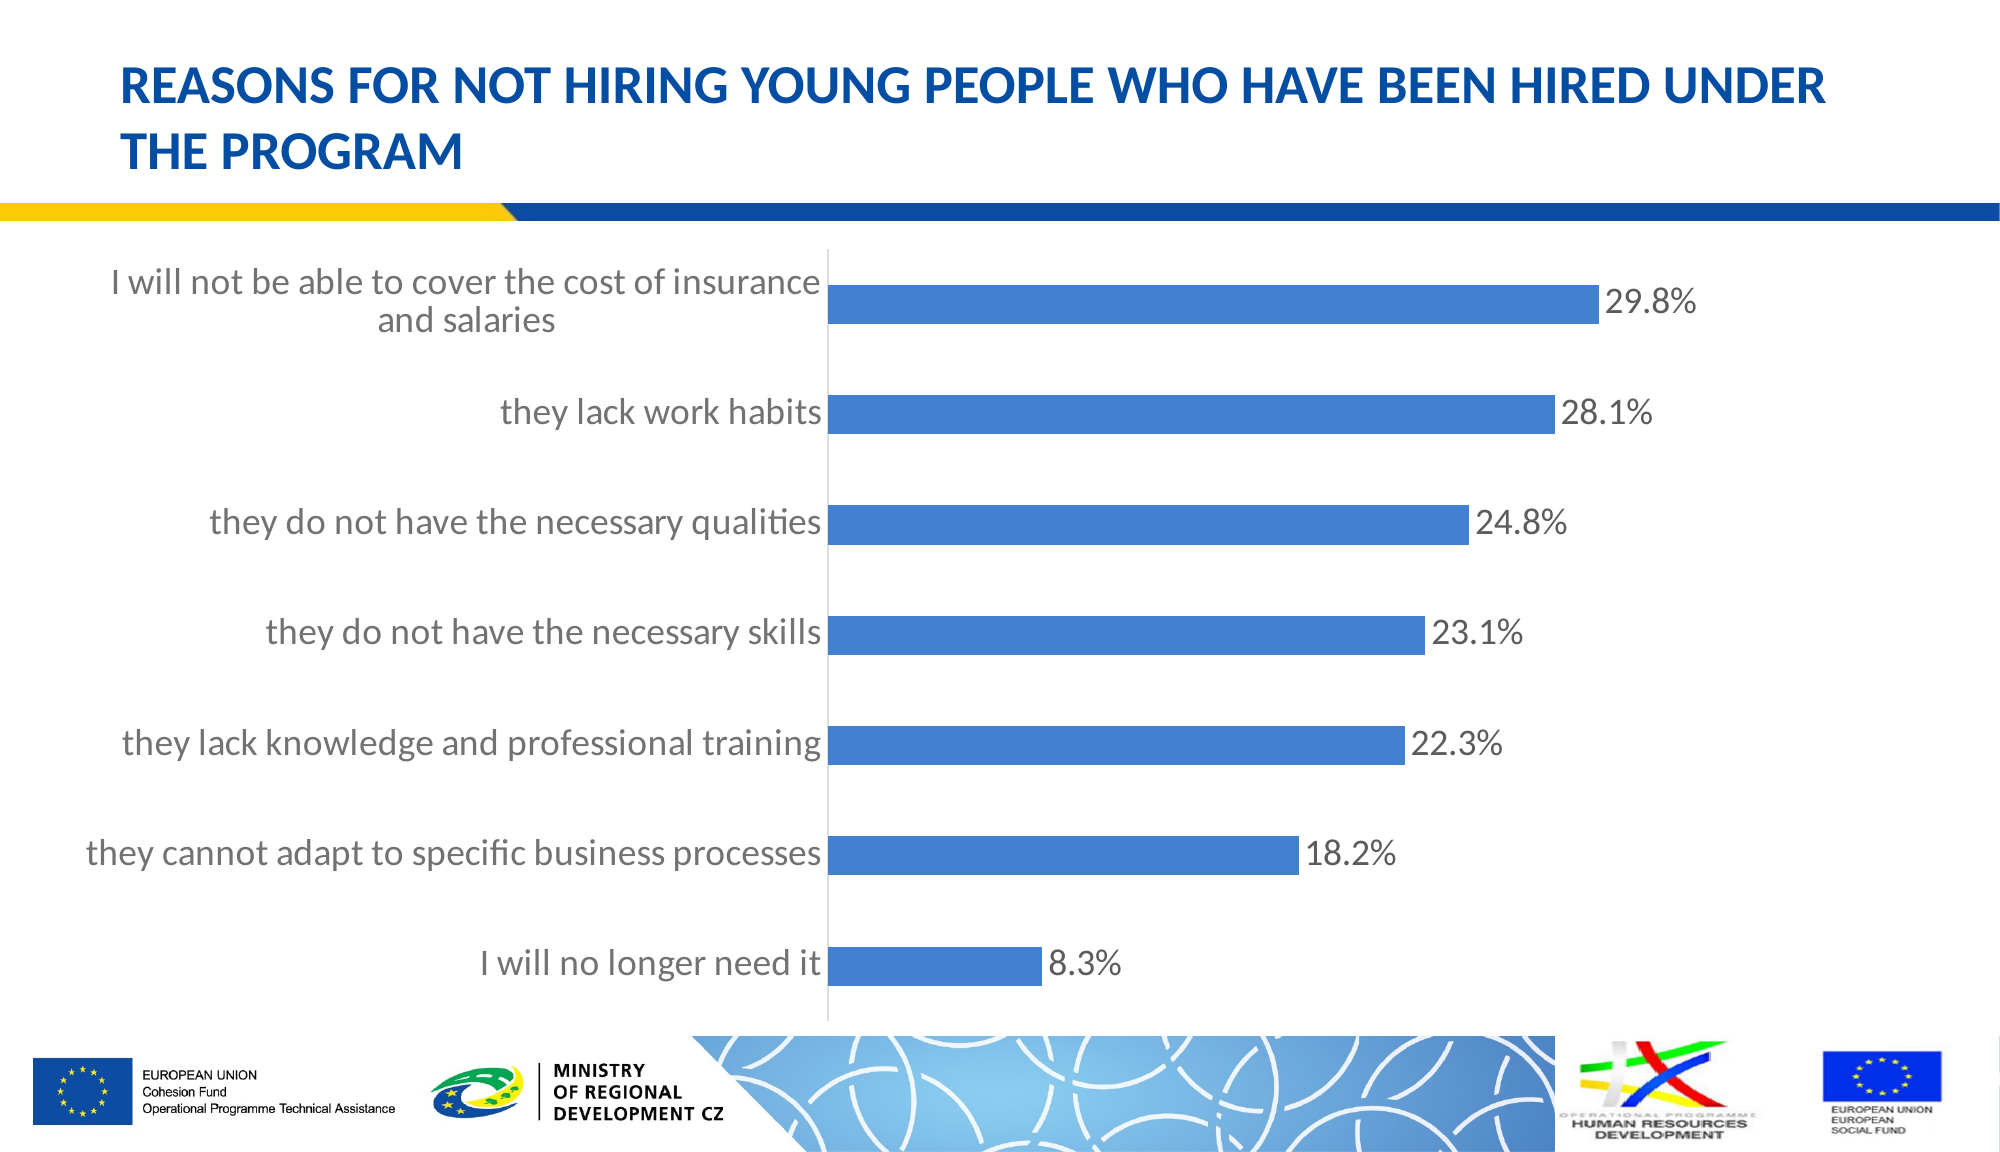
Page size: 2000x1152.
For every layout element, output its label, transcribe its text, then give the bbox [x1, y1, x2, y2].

picture [0, 1036, 2000, 1152]
picture [0, 203, 2000, 221]
chart [51, 233, 1768, 1038]
title REASONS FOR NOT HIRING YOUNG PEOPLE WHO HAVE BEEN HIRED UNDER THE PROGRAM [99, 38, 1900, 191]
